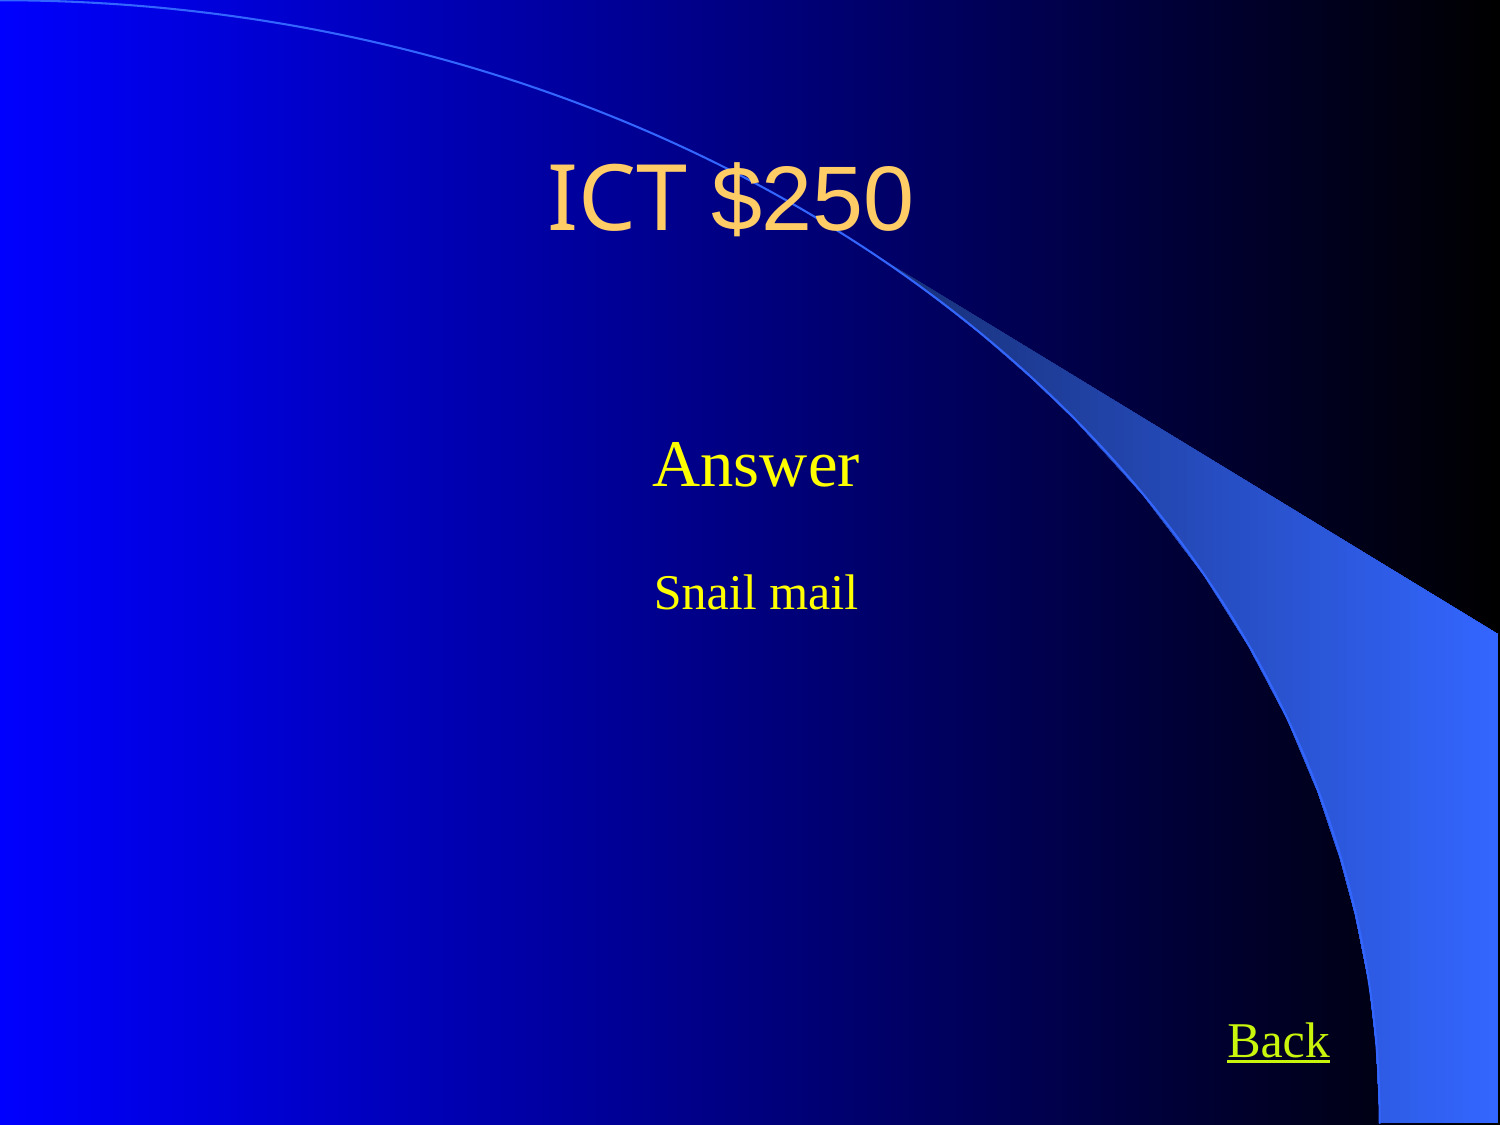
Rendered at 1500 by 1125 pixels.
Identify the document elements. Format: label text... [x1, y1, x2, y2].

text_box Back [1212, 999, 1438, 1075]
text_box Answer Snail mail [99, 412, 1413, 808]
title ICT $250 [37, 99, 1426, 288]
